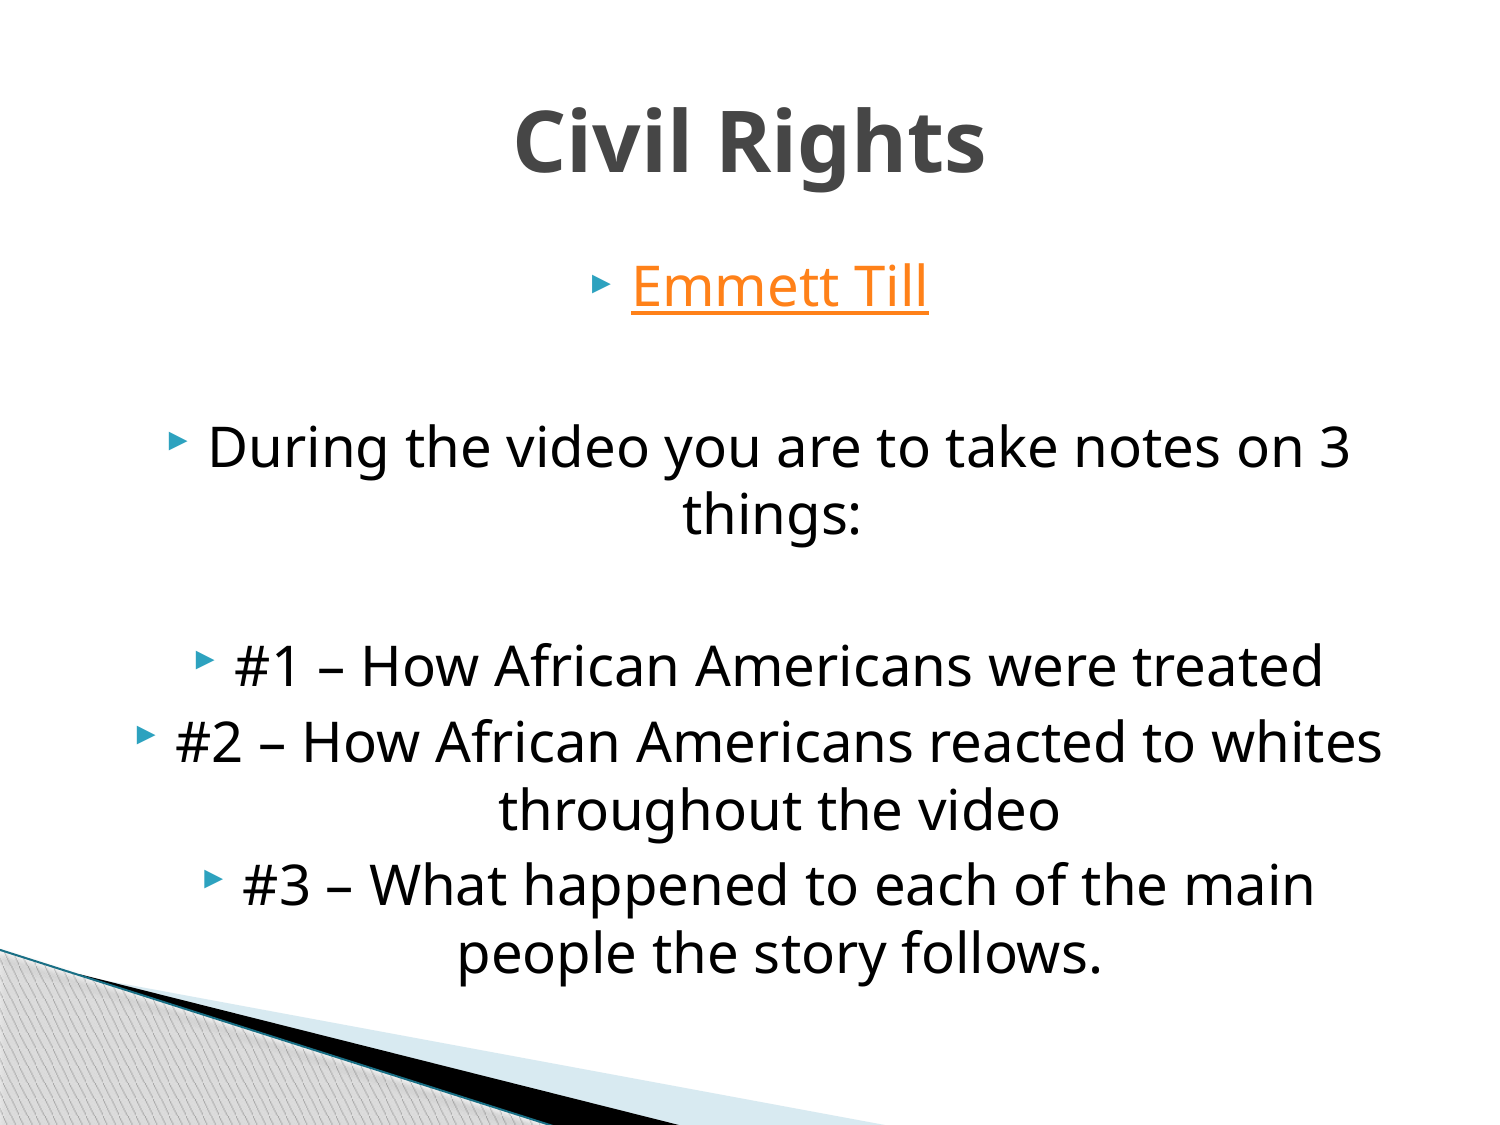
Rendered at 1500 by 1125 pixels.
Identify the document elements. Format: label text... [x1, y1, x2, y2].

list Emmett Till During the video you are to take notes on 3 things: #1 – How African Americans were treated #2 – How African Americans reacted to whites throughout the video #3 – What happened to each of the main people the story follows. [75, 243, 1425, 986]
title Civil Rights [75, 45, 1425, 233]
